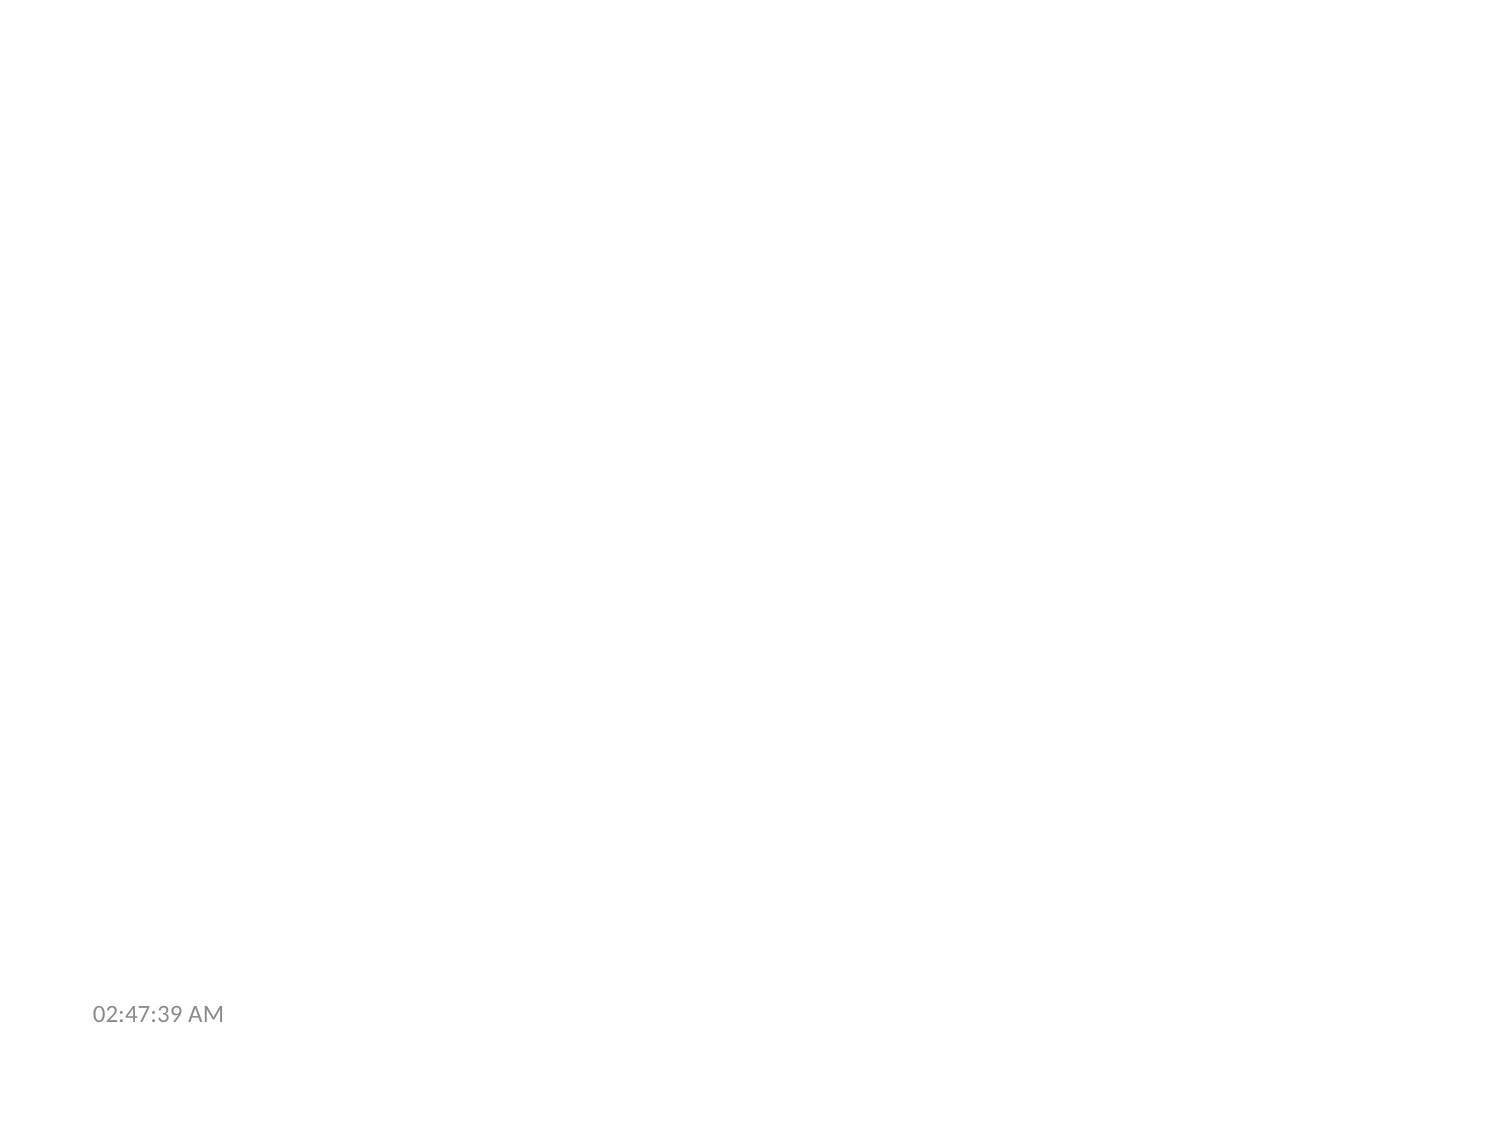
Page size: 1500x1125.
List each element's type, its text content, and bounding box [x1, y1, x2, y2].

text_box 3:35:09 PM [77, 982, 428, 1043]
